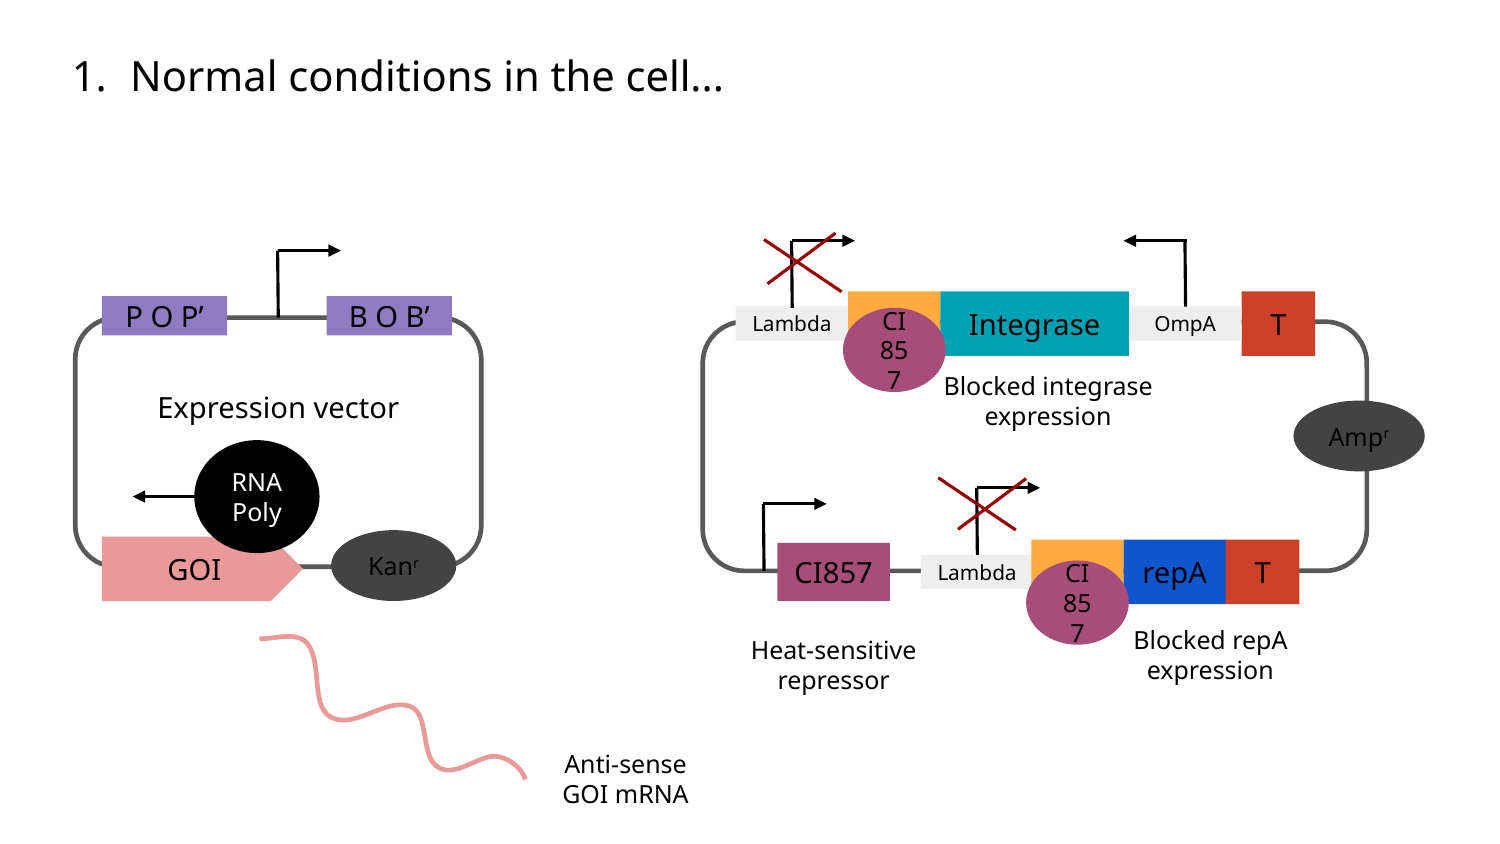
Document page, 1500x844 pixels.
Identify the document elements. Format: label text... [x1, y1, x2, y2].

text_box OmpA [1129, 306, 1242, 341]
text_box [767, 232, 836, 284]
text_box GOI [101, 536, 304, 602]
text_box T [1225, 539, 1300, 605]
text_box T [1241, 291, 1316, 356]
text_box Blocked integrase expression [889, 355, 1207, 440]
text_box Ampr [1293, 400, 1425, 472]
text_box B O B’ [326, 296, 452, 336]
text_box Lambda [920, 554, 1031, 589]
text_box Lambda [735, 306, 848, 341]
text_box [834, 239, 842, 292]
text_box O [1031, 539, 1123, 583]
text_box Blocked repA expression [1094, 609, 1327, 694]
text_box CI 857 [842, 307, 946, 392]
text_box [259, 636, 526, 780]
text_box repA [1123, 539, 1225, 605]
text_box Expression vector [75, 317, 482, 567]
text_box CI857 [777, 542, 890, 601]
text_box Anti-sense GOI mRNA [531, 733, 720, 819]
text_box RNA Poly [194, 440, 320, 554]
text_box [702, 321, 1367, 571]
text_box P O P’ [101, 296, 228, 336]
text_box CI 857 [1026, 560, 1129, 645]
text_box Integrase [940, 291, 1129, 355]
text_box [938, 477, 1017, 531]
text_box O [848, 291, 940, 330]
text_box Heat-sensitive repressor [731, 619, 936, 704]
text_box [1018, 478, 1027, 530]
text_box Kanr [331, 530, 457, 602]
text_box Normal conditions in the cell... [40, 34, 1438, 129]
